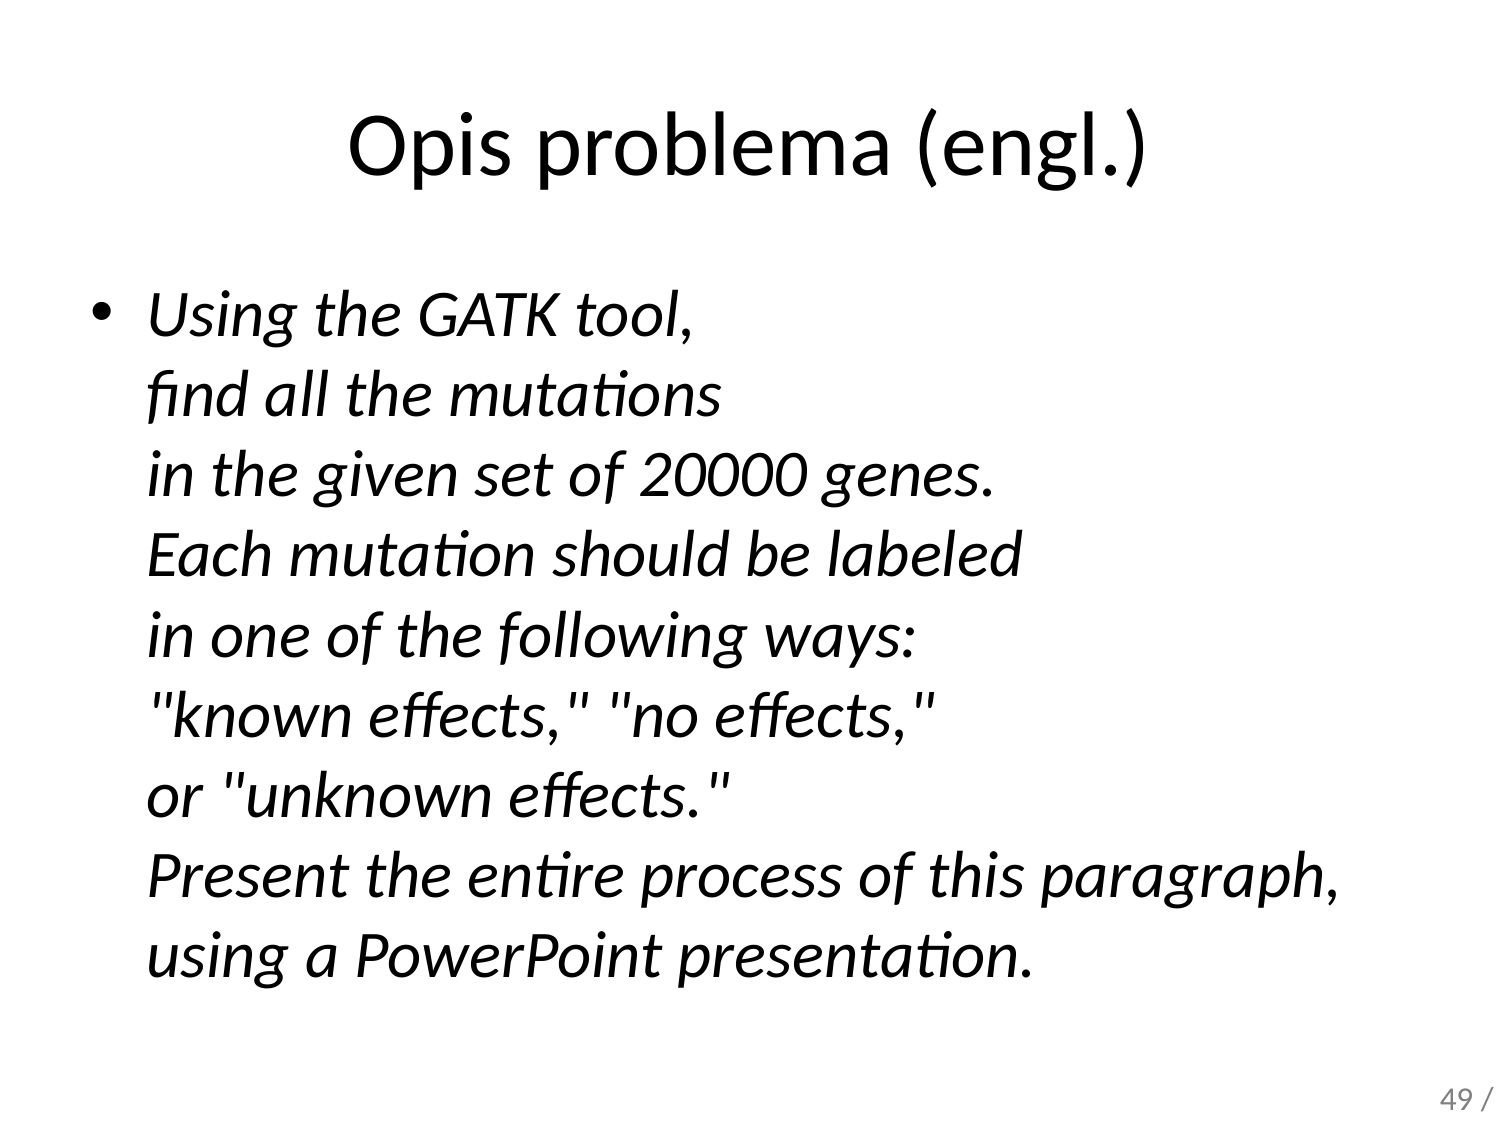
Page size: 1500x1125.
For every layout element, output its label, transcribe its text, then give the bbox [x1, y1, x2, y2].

list Using the GATK tool, find all the mutations in the given set of 20000 genes. Each mutation should be labeled in one of the following ways: "known effects," "no effects," or "unknown effects." Present the entire process of this paragraph, using a PowerPoint presentation. [75, 262, 1425, 1005]
title Opis problema (engl.) [75, 45, 1425, 233]
